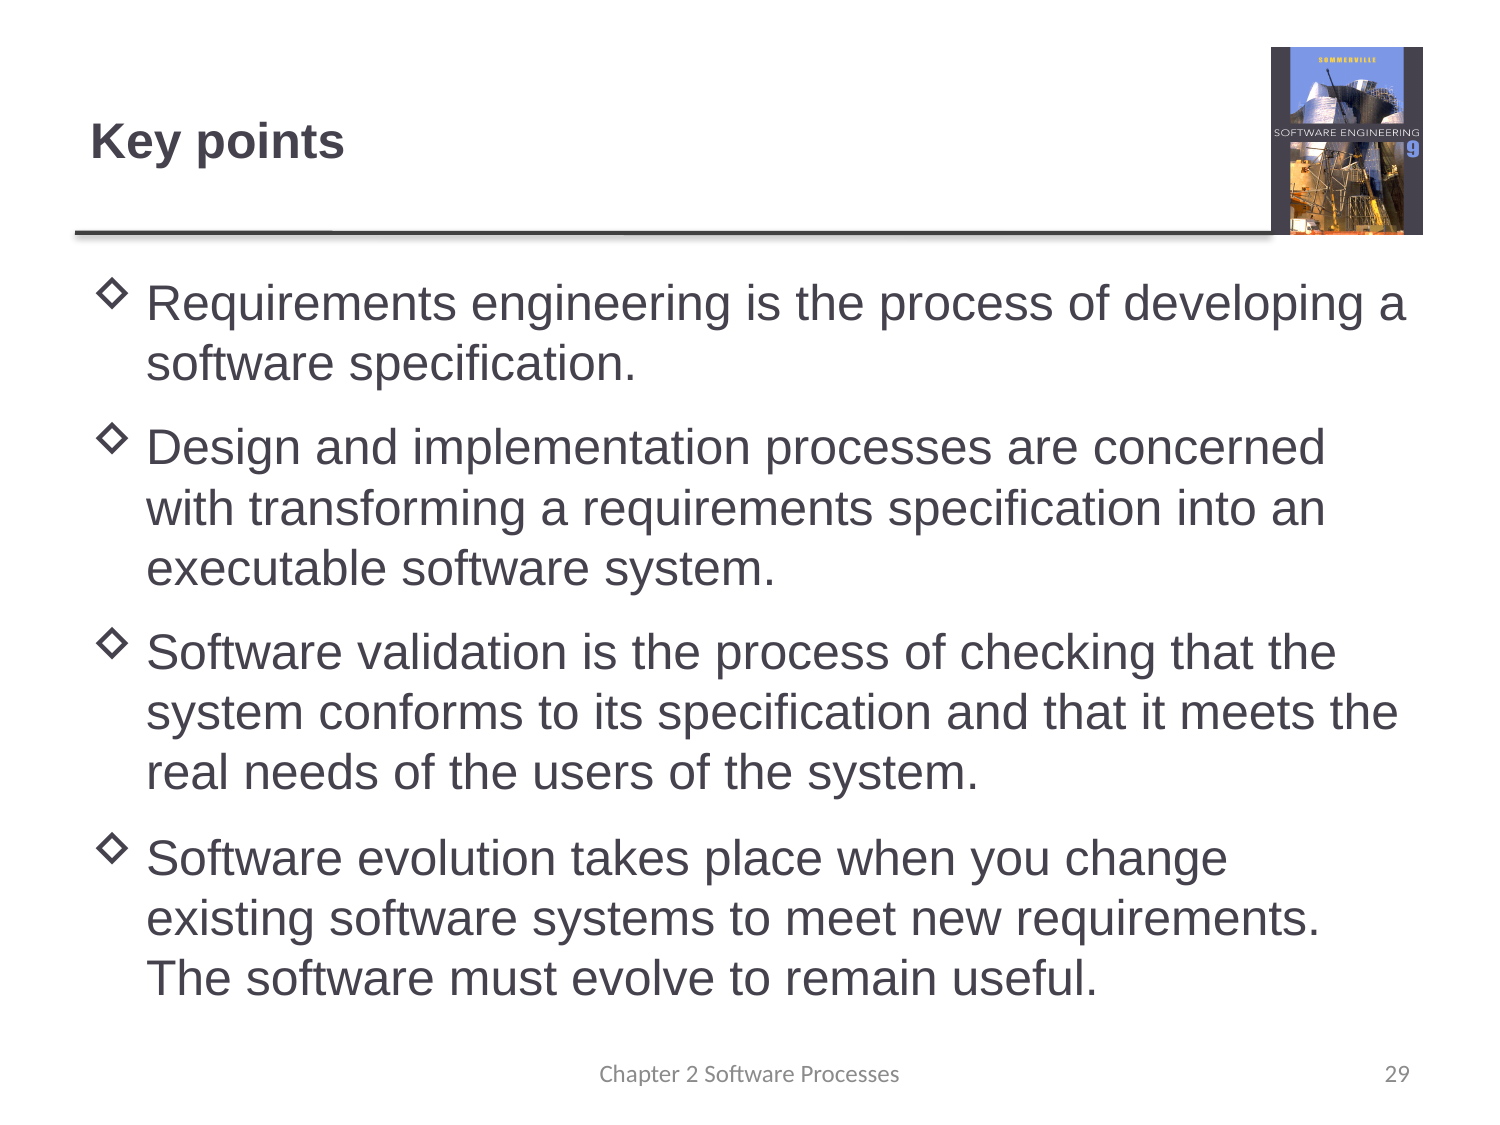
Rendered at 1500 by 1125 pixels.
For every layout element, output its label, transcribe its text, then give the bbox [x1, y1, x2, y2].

picture [1272, 47, 1423, 235]
title Key points [74, 44, 1272, 233]
list Requirements engineering is the process of developing a software specification. Design and implementation processes are concerned with transforming a requirements specification into an executable software system. Software validation is the process of checking that the system conforms to its specification and that it meets the real needs of the users of the system. Software evolution takes place when you change existing software systems to meet new requirements. The software must evolve to remain useful. [75, 262, 1425, 1005]
footer Chapter 2 Software Processes [512, 1042, 988, 1103]
slide_number 29 [1074, 1042, 1425, 1103]
